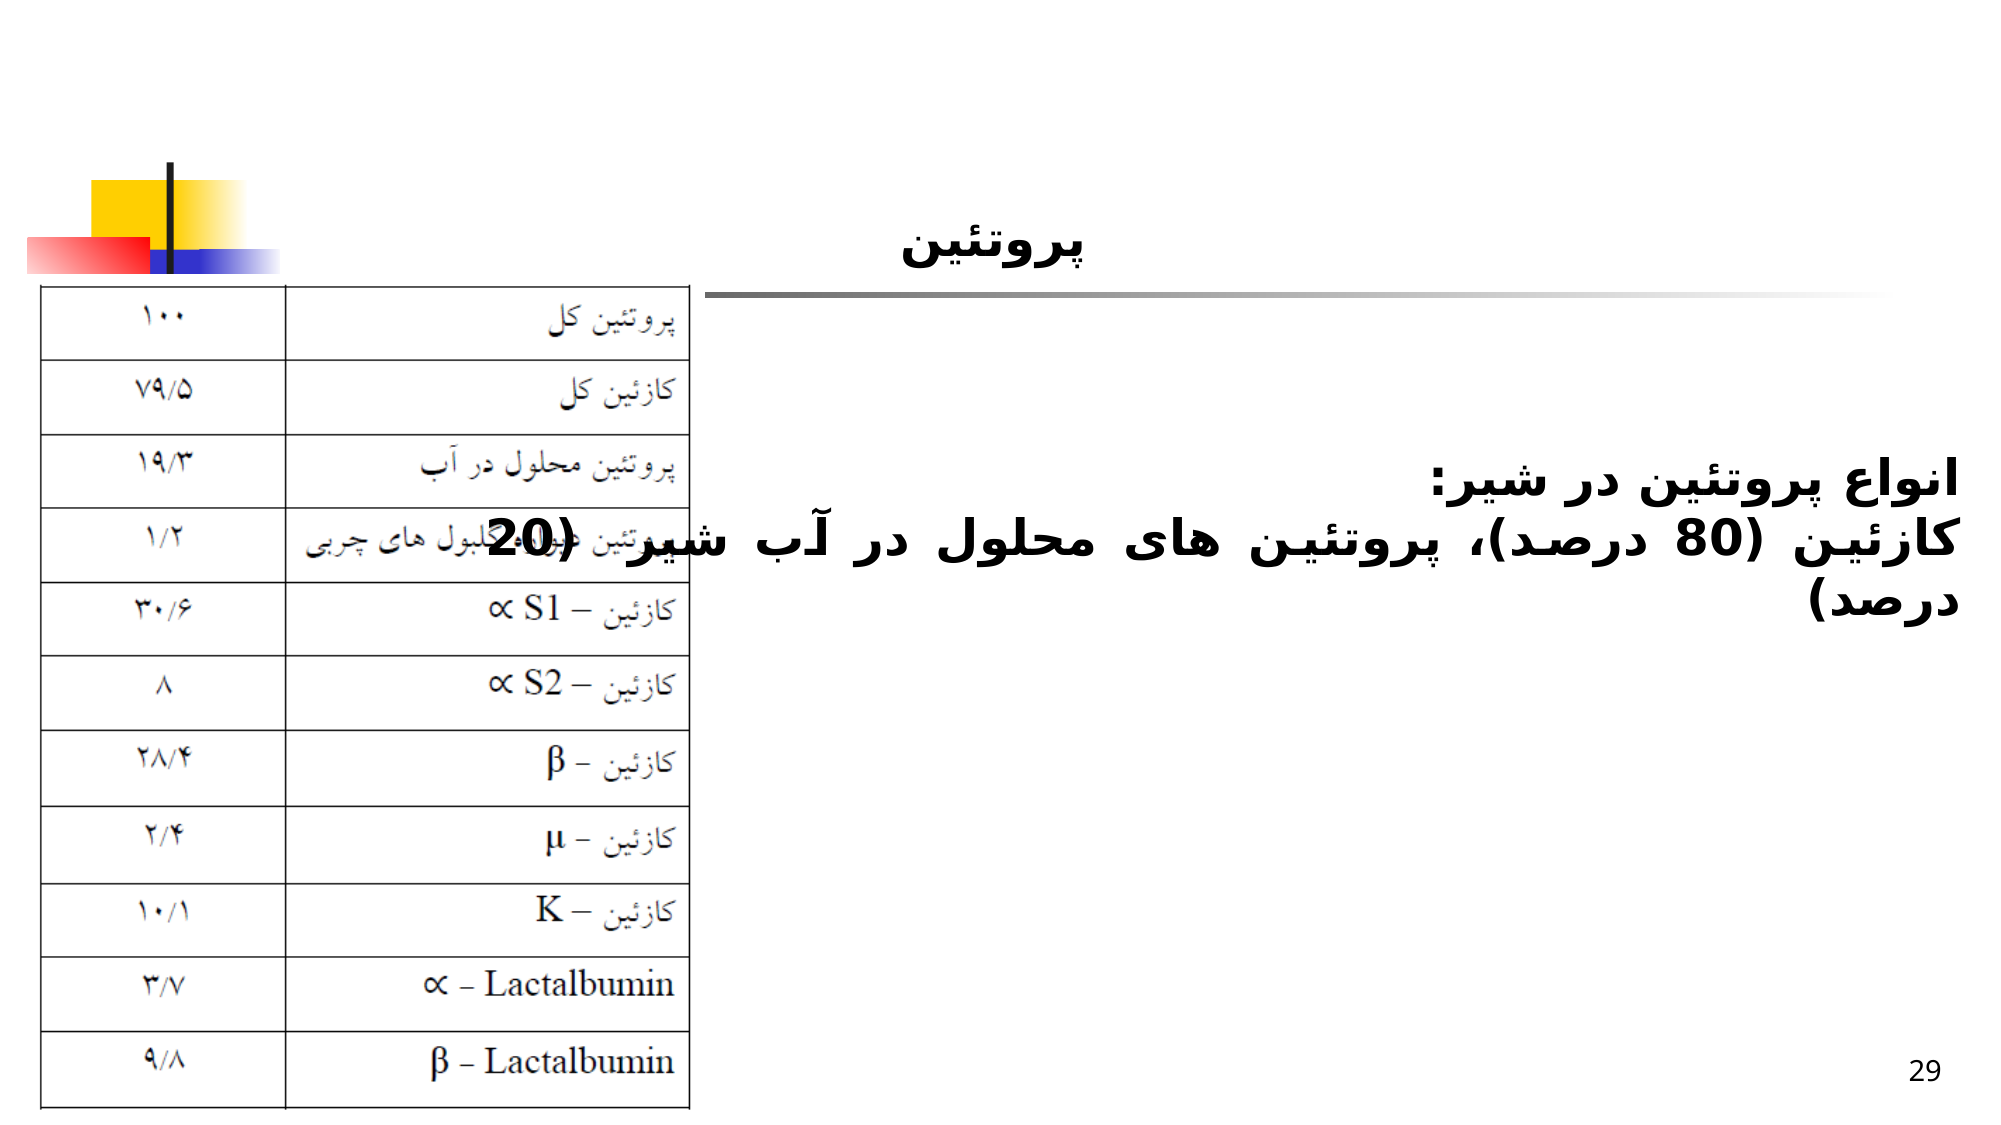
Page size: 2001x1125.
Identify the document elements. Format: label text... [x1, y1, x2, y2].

text_box انواع پروتئین در شیر: کازئین (80 درصد)، پروتئین های محلول در آب شیر (20 درصد) [710, 438, 1976, 633]
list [24, 273, 706, 1112]
slide_number 29 [1540, 1023, 1958, 1100]
title پروتئین [140, 34, 1846, 275]
